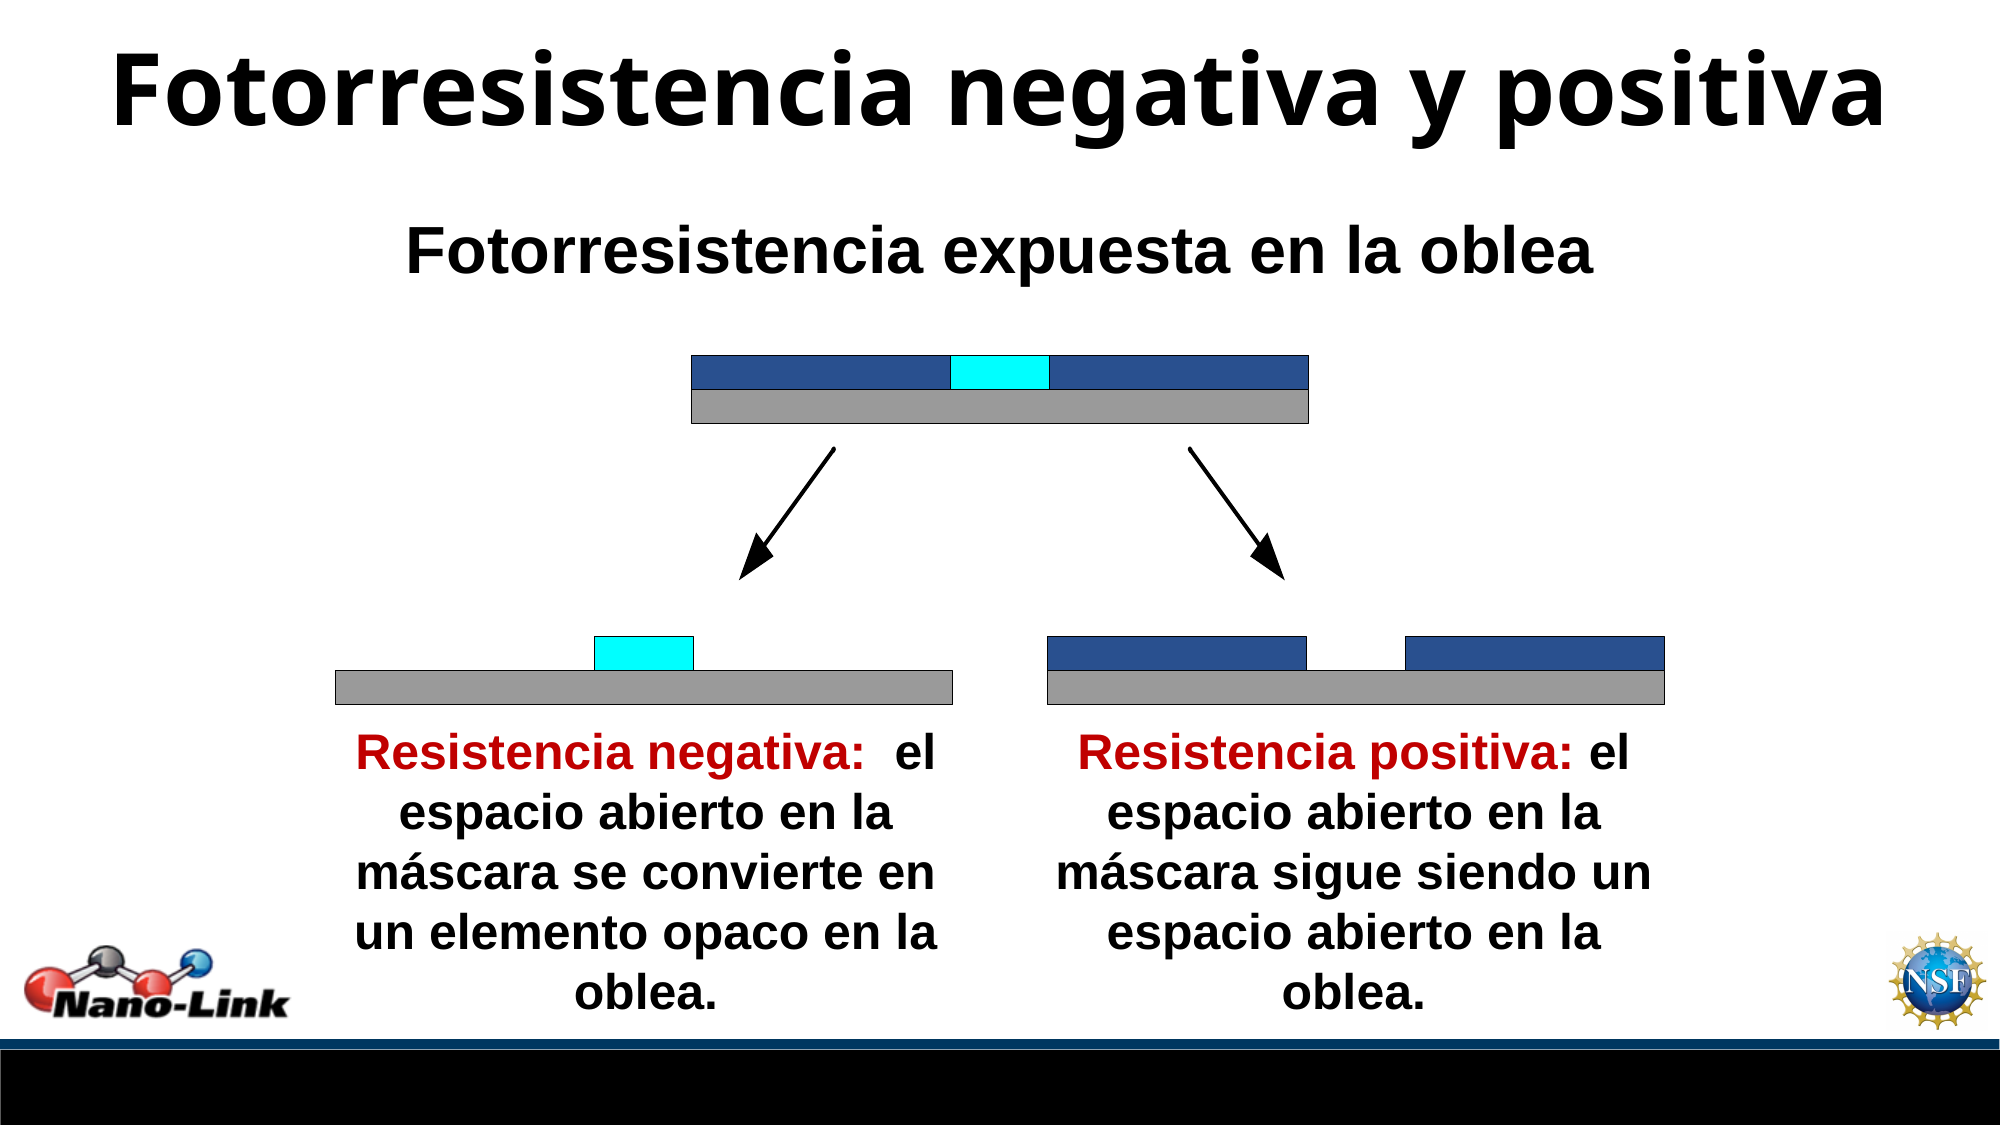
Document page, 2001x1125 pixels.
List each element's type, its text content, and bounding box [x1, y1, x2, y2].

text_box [330, 348, 1670, 711]
picture [16, 935, 305, 1032]
picture [1886, 931, 1988, 1032]
text_box Resistencia positiva: el espacio abierto en la máscara sigue siendo un espacio abierto en la oblea. [1039, 720, 1669, 1028]
text_box Fotorresistencia expuesta en la oblea [0, 199, 2000, 295]
text_box Resistencia negativa: el espacio abierto en la máscara se convierte en un elemento opaco en la oblea. [331, 718, 961, 1028]
text_box Fotorresistencia negativa y positiva [0, 24, 2000, 147]
